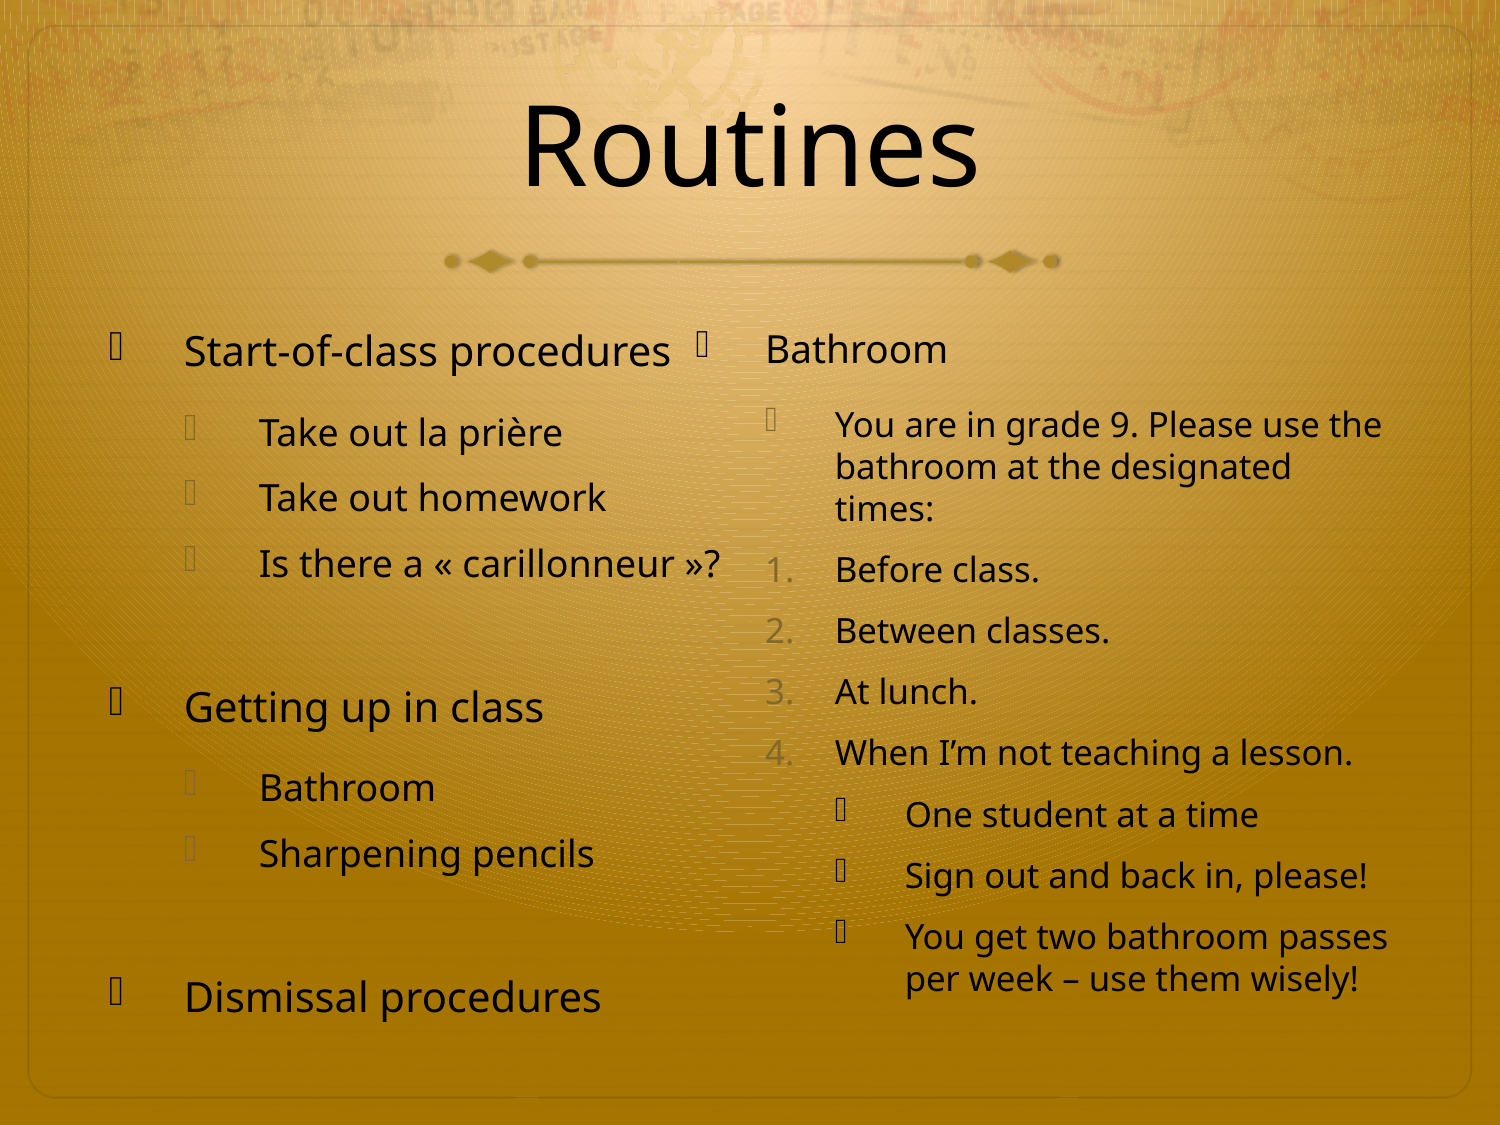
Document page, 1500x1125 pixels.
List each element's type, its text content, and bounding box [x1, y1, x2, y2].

list Start-of-class procedures Take out la prière Take out homework Is there a « carillonneur »? Getting up in class Bathroom Sharpening pencils Dismissal procedures [93, 317, 680, 1067]
list Bathroom You are in grade 9. Please use the bathroom at the designated times: Before class. Between classes. At lunch. When I’m not teaching a lesson. One student at a time Sign out and back in, please! You get two bathroom passes per week – use them wisely! [680, 317, 1407, 1067]
title Routines [93, 47, 1407, 236]
picture [0, 0, 1500, 1125]
